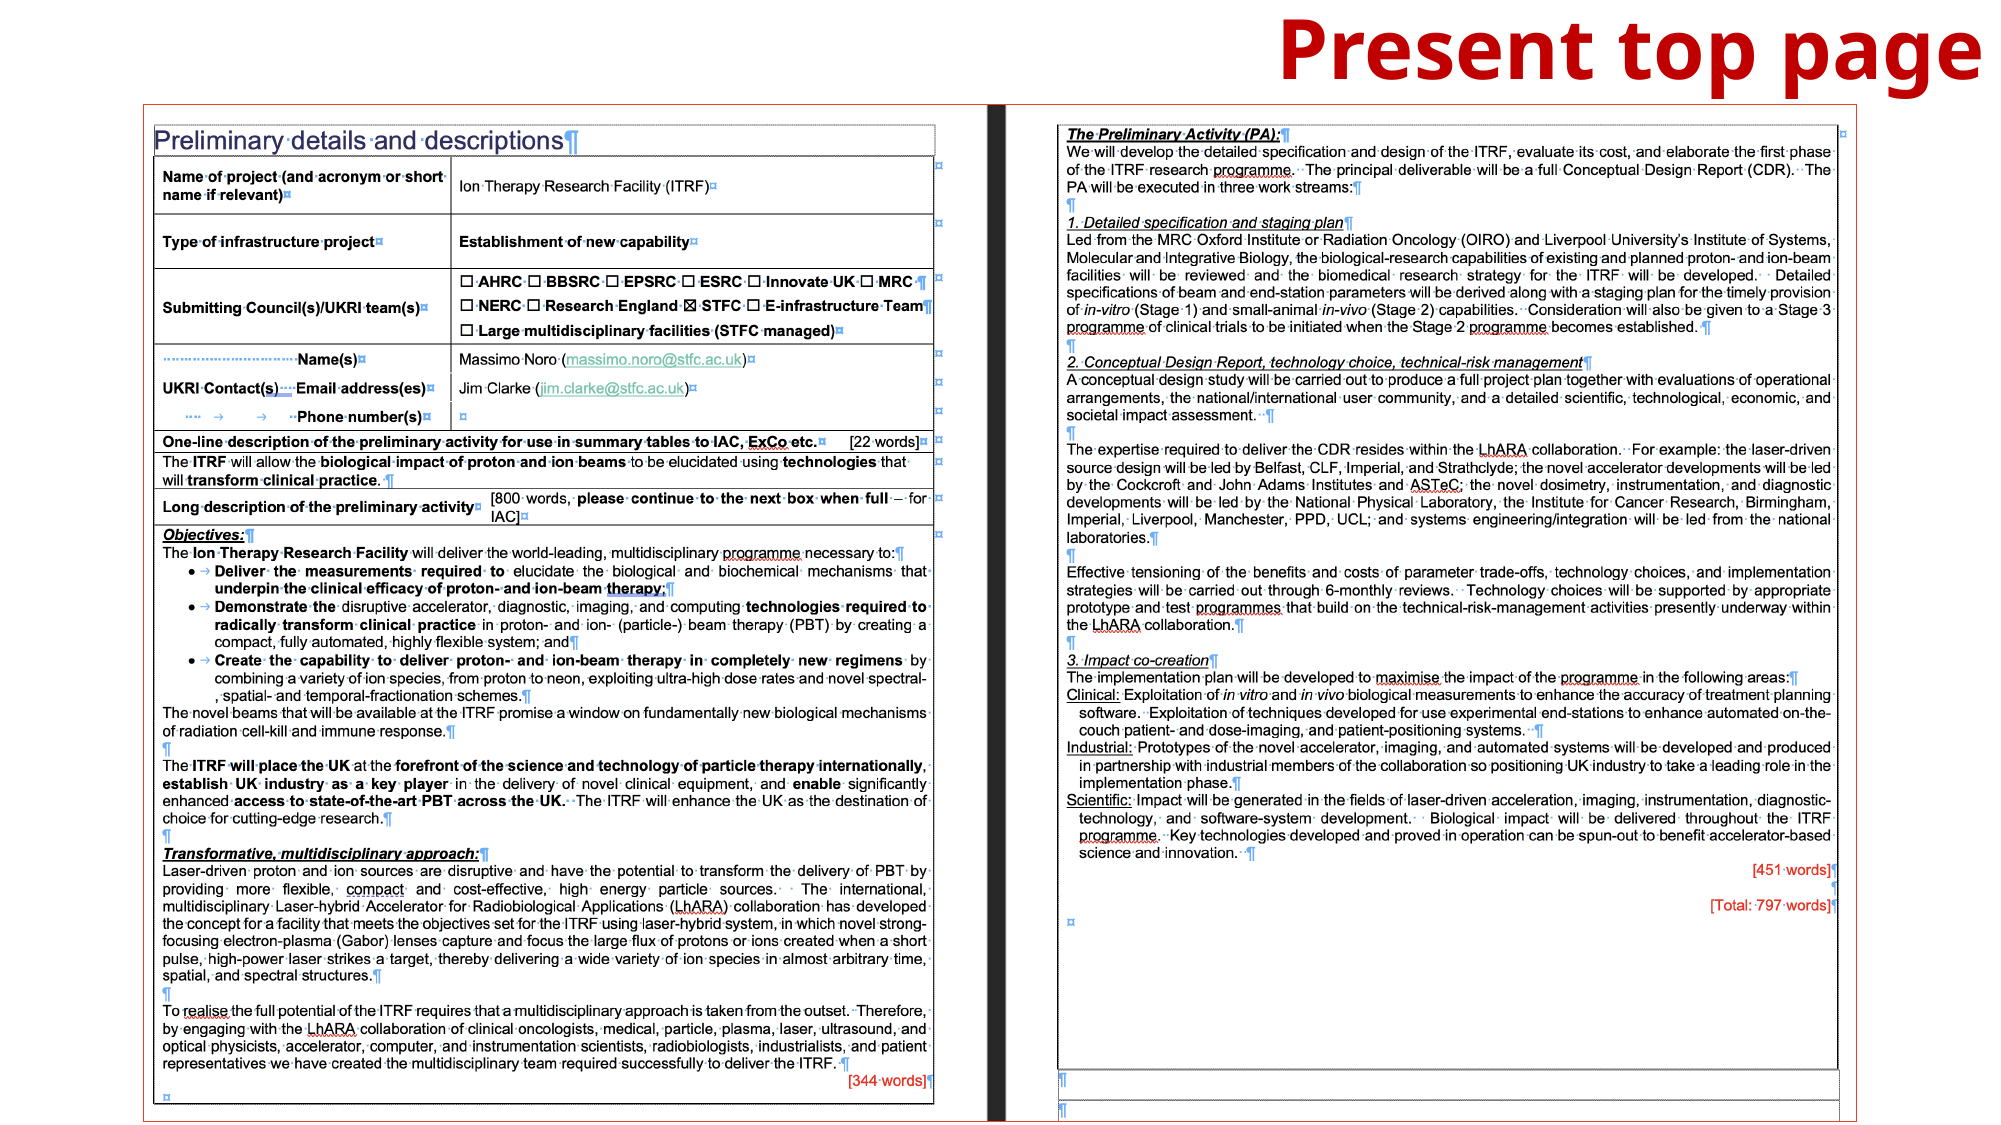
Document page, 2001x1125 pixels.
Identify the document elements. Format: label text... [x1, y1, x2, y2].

picture [143, 104, 1857, 1122]
title Present top page [0, 0, 2000, 105]
